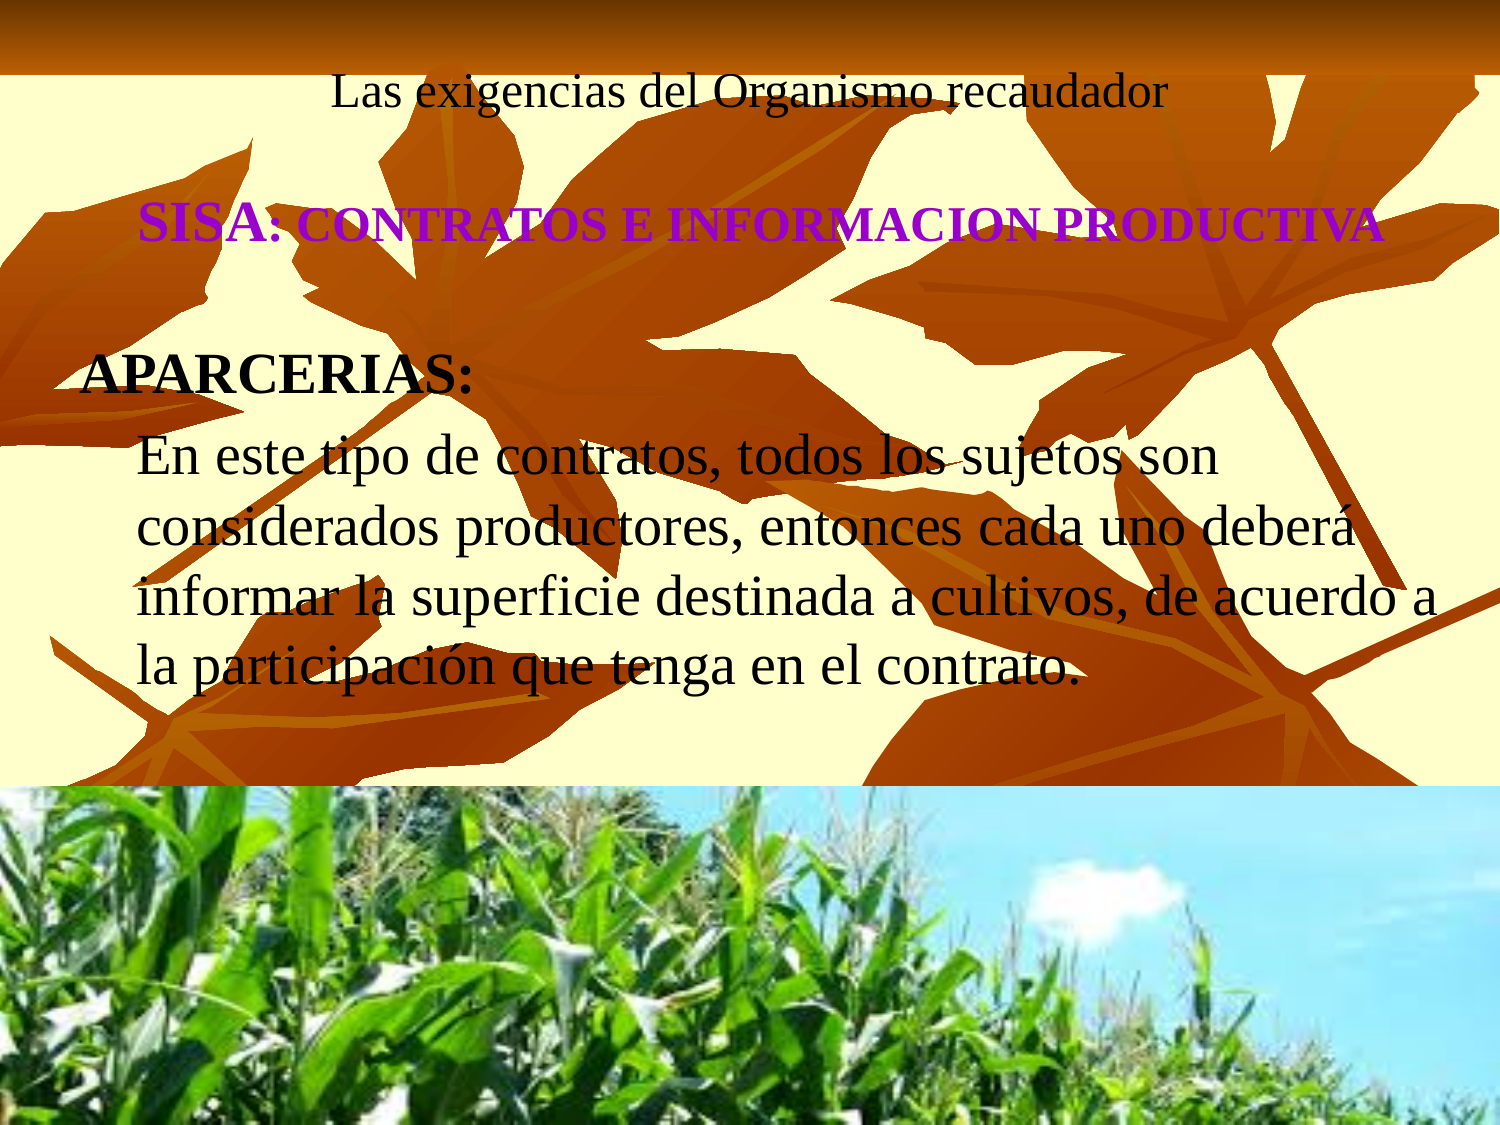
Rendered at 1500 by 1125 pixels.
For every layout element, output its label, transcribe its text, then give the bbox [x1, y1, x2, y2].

list SISA: CONTRATOS E INFORMACION PRODUCTIVA APARCERIAS: En este tipo de contratos, todos los sujetos son considerados productores, entonces cada uno deberá informar la superficie destinada a cultivos, de acuerdo a la participación que tenga en el contrato. [64, 175, 1460, 785]
title Las exigencias del Organismo recaudador [74, 0, 1426, 175]
picture [0, 786, 1500, 1125]
